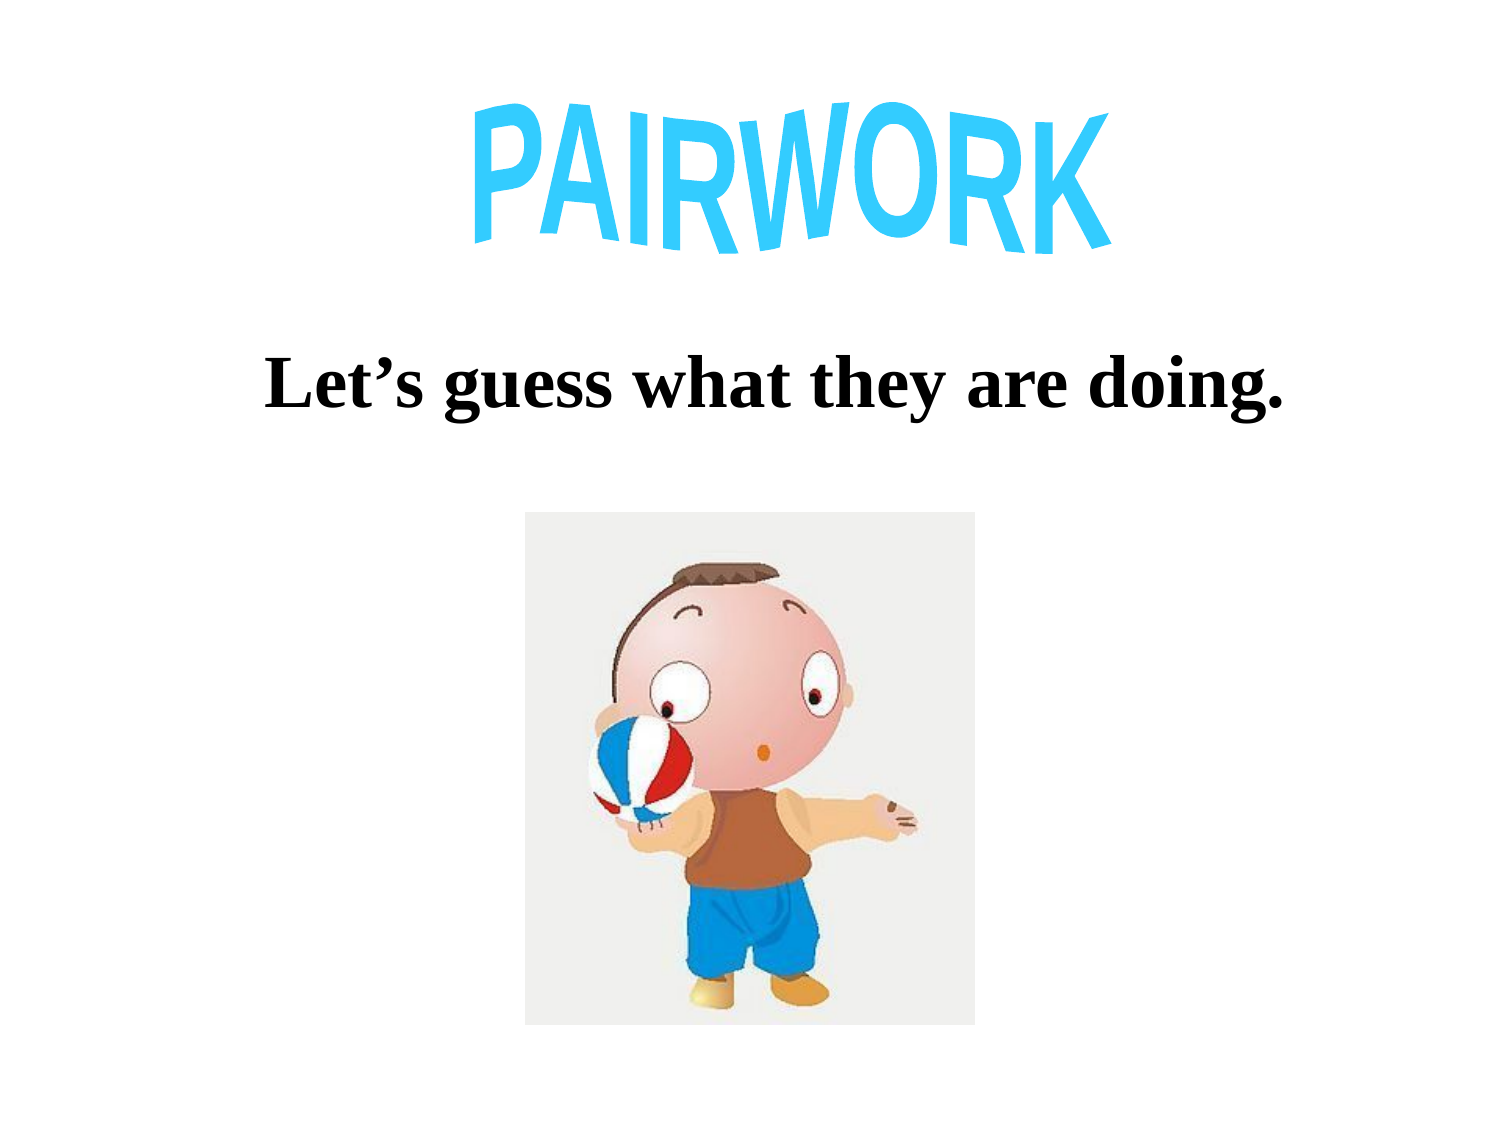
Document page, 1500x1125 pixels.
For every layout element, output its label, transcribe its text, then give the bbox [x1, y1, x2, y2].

text_box Let’s guess what they are doing. [249, 324, 1325, 430]
picture [524, 512, 976, 1026]
